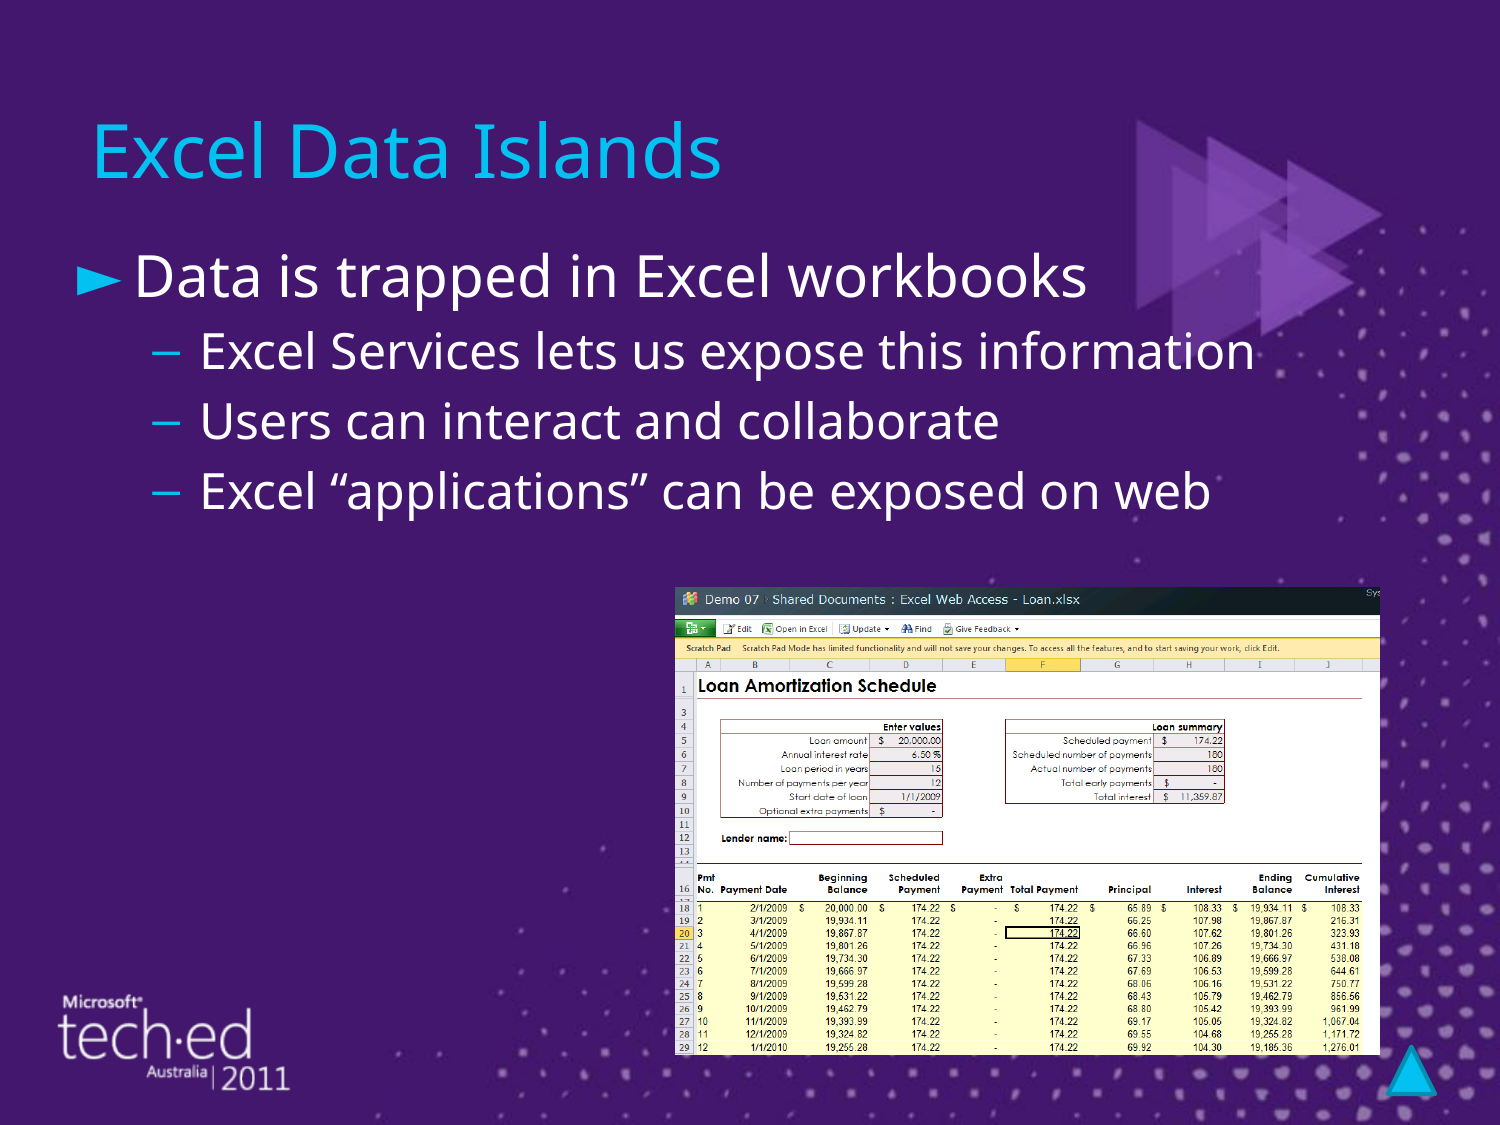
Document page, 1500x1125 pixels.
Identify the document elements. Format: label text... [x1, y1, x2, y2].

title Excel Data Islands [75, 54, 1425, 231]
list Data is trapped in Excel workbooks Excel Services lets us expose this information Users can interact and collaborate Excel “applications” can be exposed on web [62, 231, 1438, 538]
picture [0, 0, 1500, 1125]
text_box [1385, 1044, 1437, 1097]
